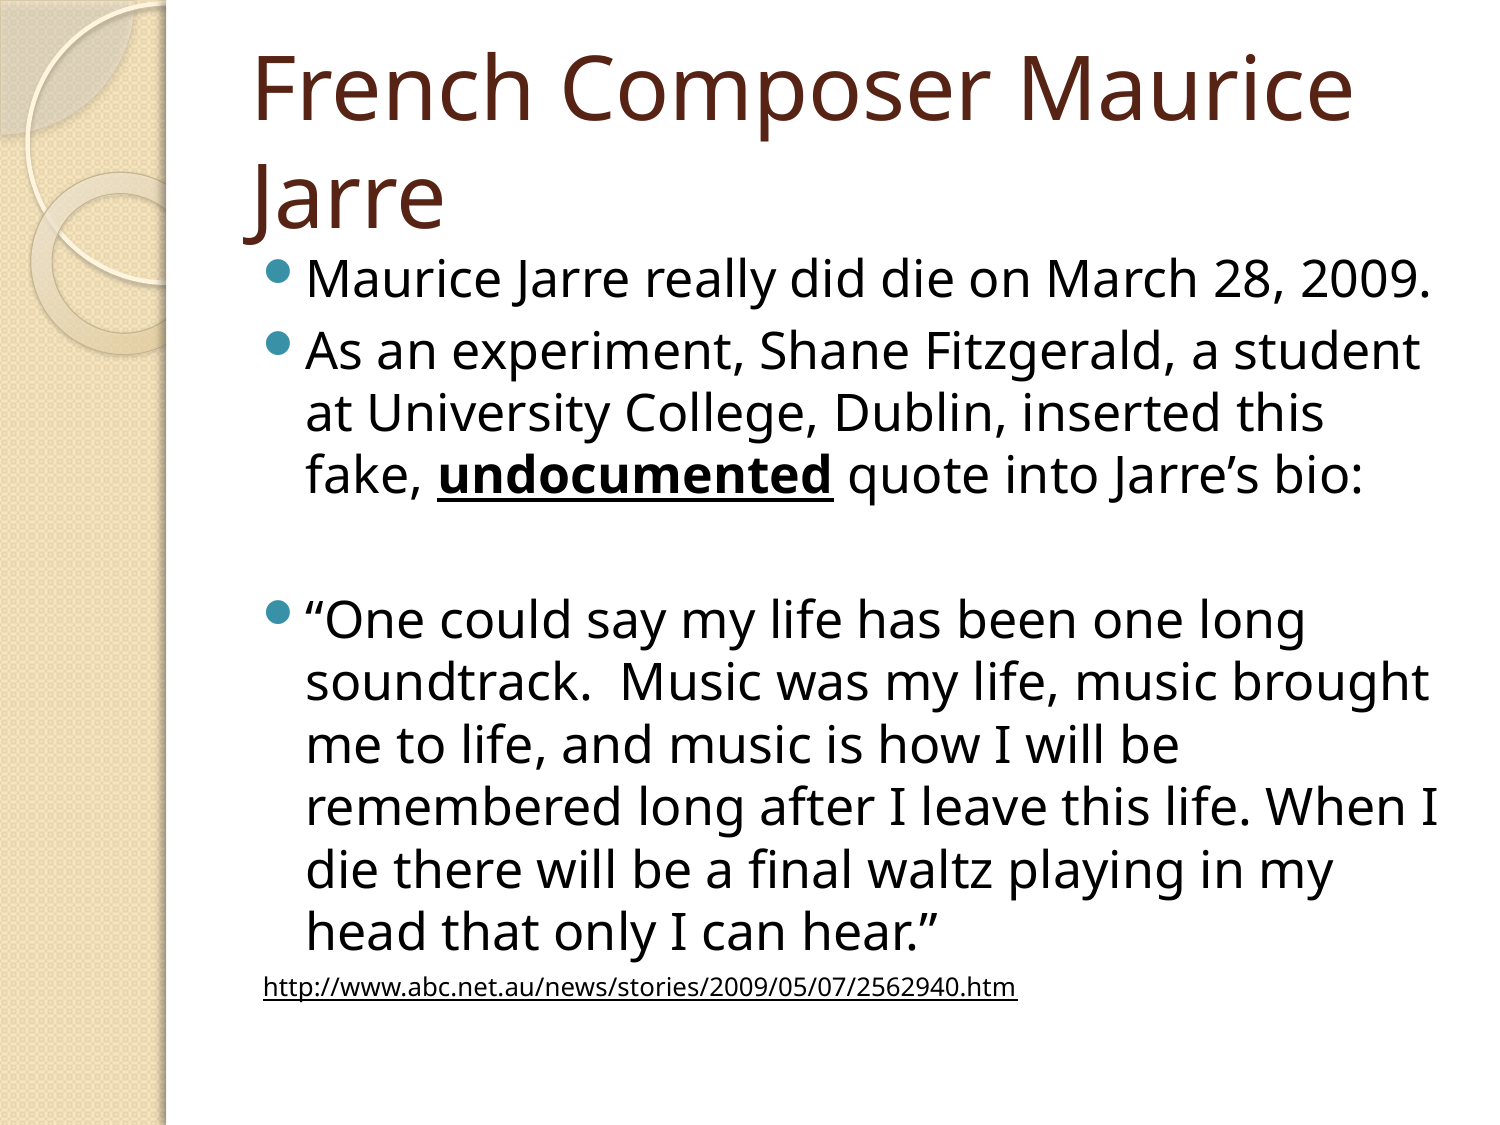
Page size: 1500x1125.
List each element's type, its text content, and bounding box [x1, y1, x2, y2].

title French Composer Maurice Jarre [235, 45, 1466, 233]
list Maurice Jarre really did die on March 28, 2009. As an experiment, Shane Fitzgerald, a student at University College, Dublin, inserted this fake, undocumented quote into Jarre’s bio: “One could say my life has been one long soundtrack. Music was my life, music brought me to life, and music is how I will be remembered long after I leave this life. When I die there will be a final waltz playing in my head that only I can hear.” http://www.abc.net.au/news/stories/2009/05/07/2562940.htm [235, 237, 1466, 1026]
